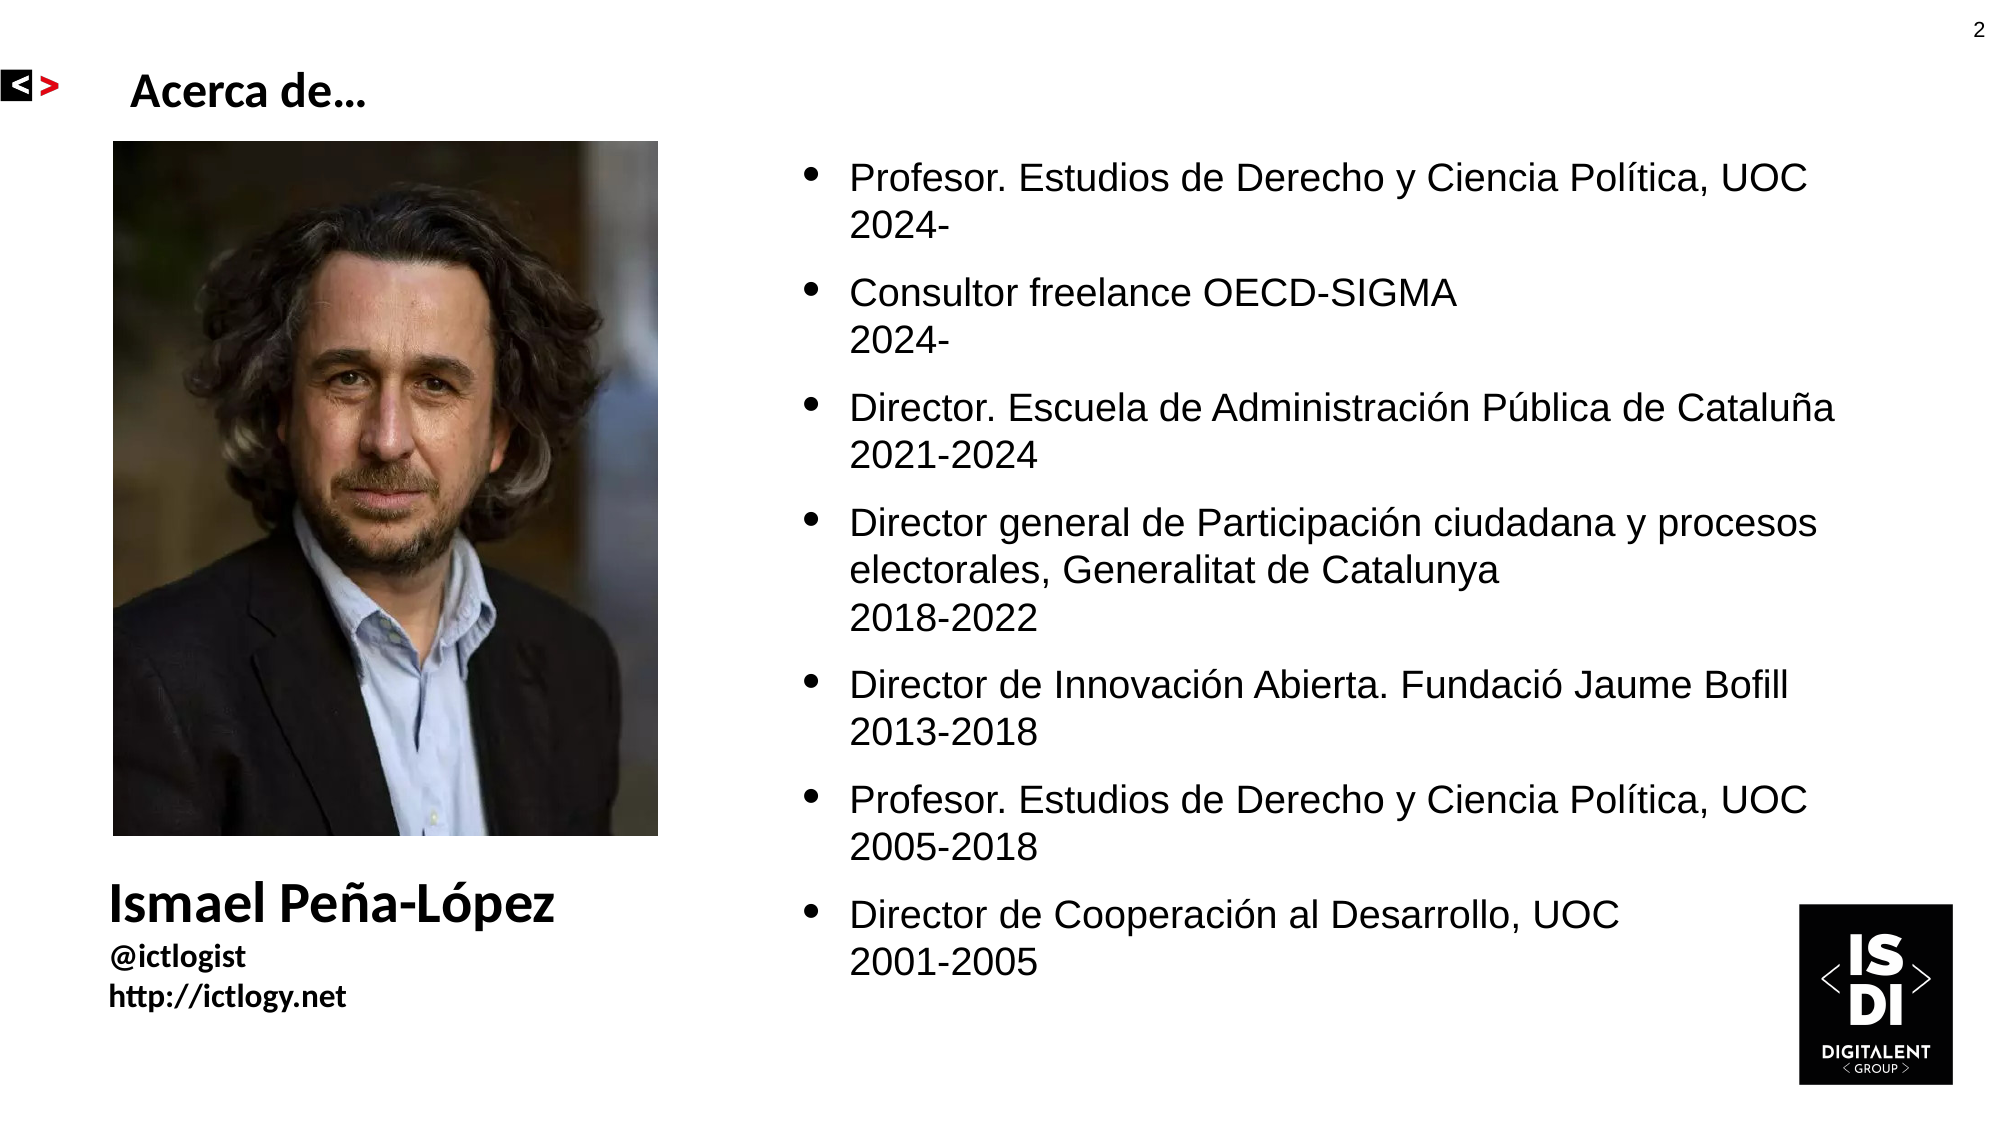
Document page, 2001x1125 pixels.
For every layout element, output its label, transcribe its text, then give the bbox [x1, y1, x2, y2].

picture [112, 141, 658, 836]
picture [7, 73, 33, 100]
text_box Profesor. Estudios de Derecho y Ciencia Política, UOC 2024- Consultor freelance OECD-SIGMA 2024- Director. Escuela de Administración Pública de Cataluña 2021-2024 Director general de Participación ciudadana y procesos electorales, Generalitat de Catalunya 2018-2022 Director de Innovación Abierta. Fundació Jaume Bofill 2013-2018 Profesor. Estudios de Derecho y Ciencia Política, UOC 2005-2018 Director de Cooperación al Desarrollo, UOC 2001-2005 [781, 141, 1867, 1062]
picture [1797, 902, 1955, 1087]
picture [37, 74, 59, 99]
text_box Ismael Peña-López @ictlogist http://ictlogy.net [93, 857, 658, 1022]
title Acerca de… [115, 37, 1888, 137]
